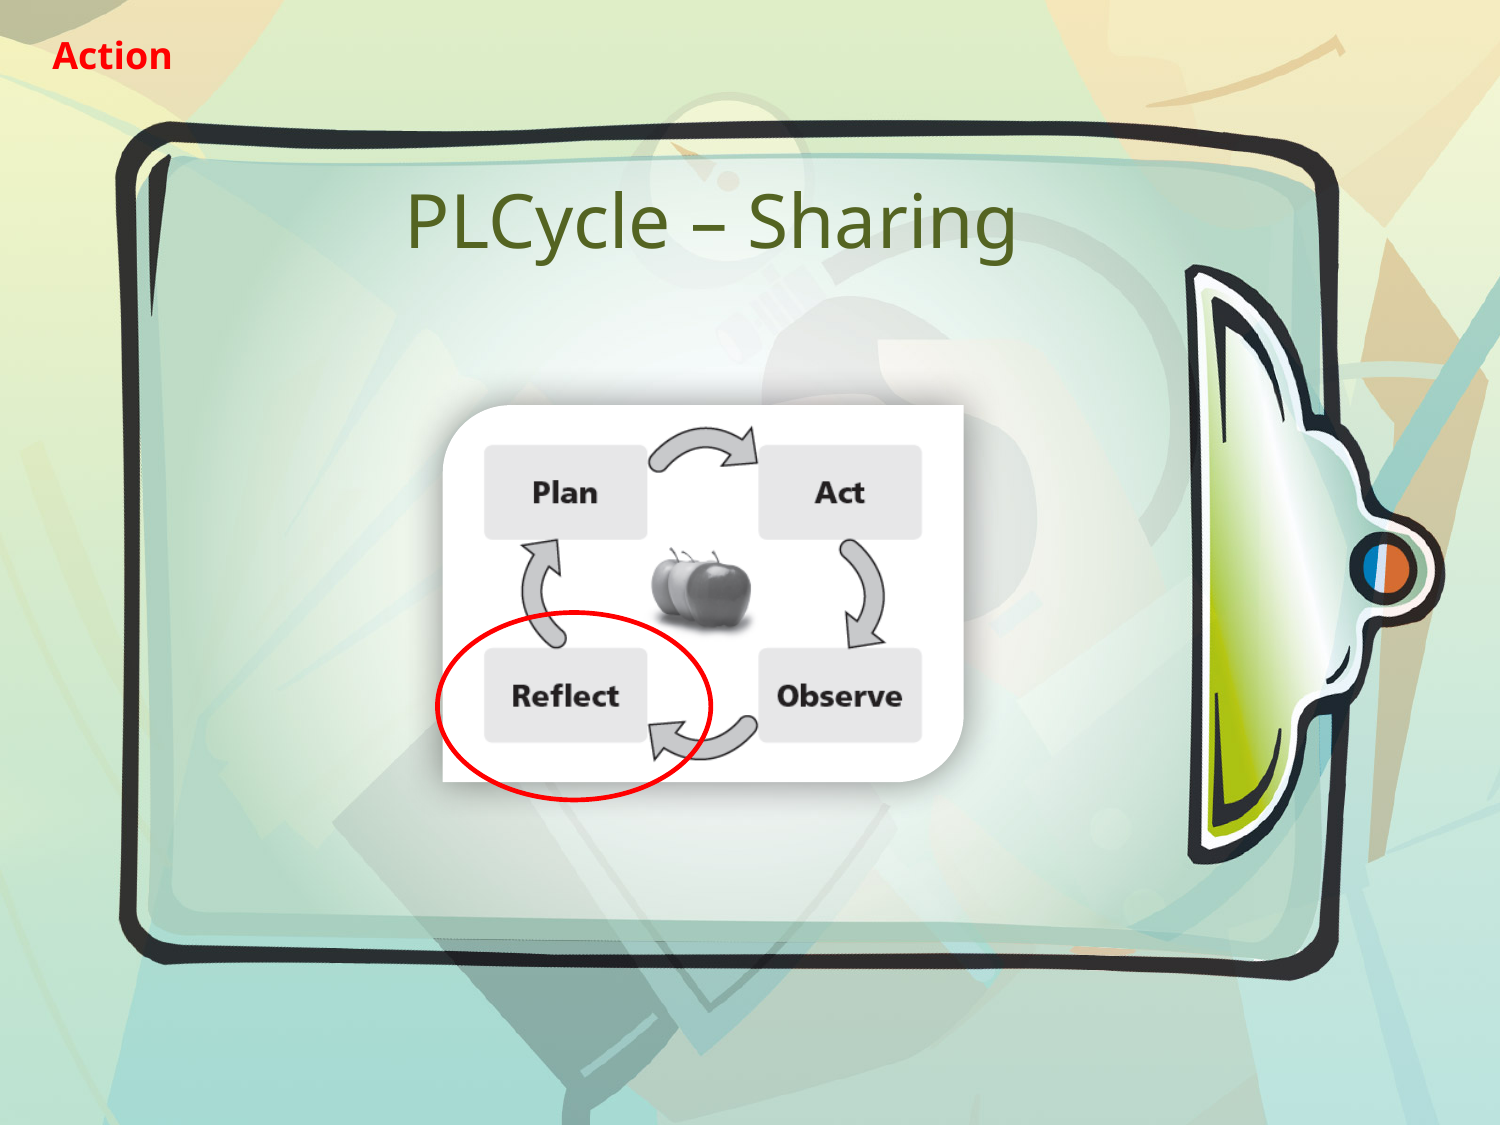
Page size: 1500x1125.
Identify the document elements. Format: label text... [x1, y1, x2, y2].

text_box [437, 677, 444, 735]
text_box [495, 783, 653, 800]
picture [0, 0, 1500, 1125]
text_box Action [37, 24, 189, 85]
title PLCycle – Sharing [174, 162, 1251, 276]
